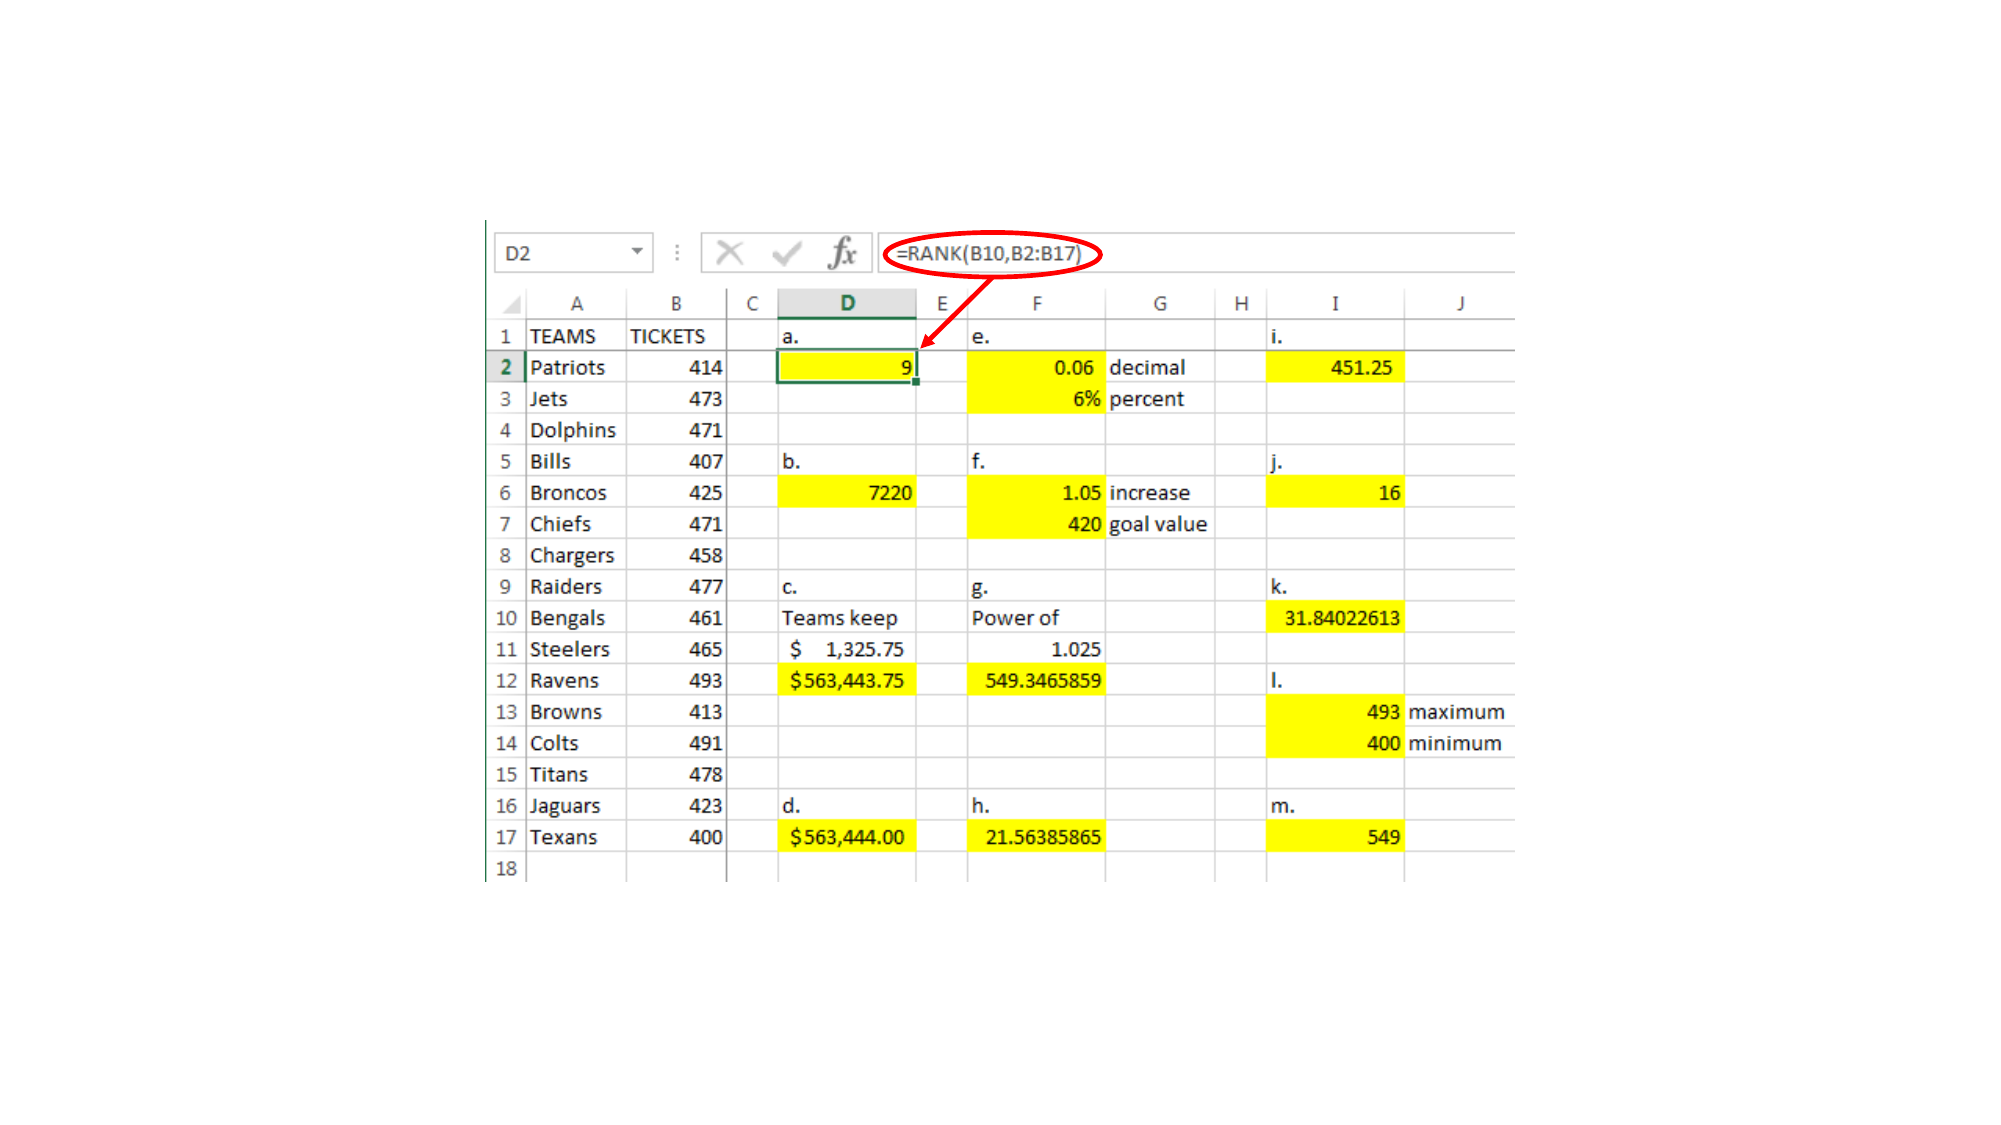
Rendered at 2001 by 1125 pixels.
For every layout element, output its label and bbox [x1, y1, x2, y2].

text_box [920, 276, 993, 349]
list [485, 220, 1515, 882]
